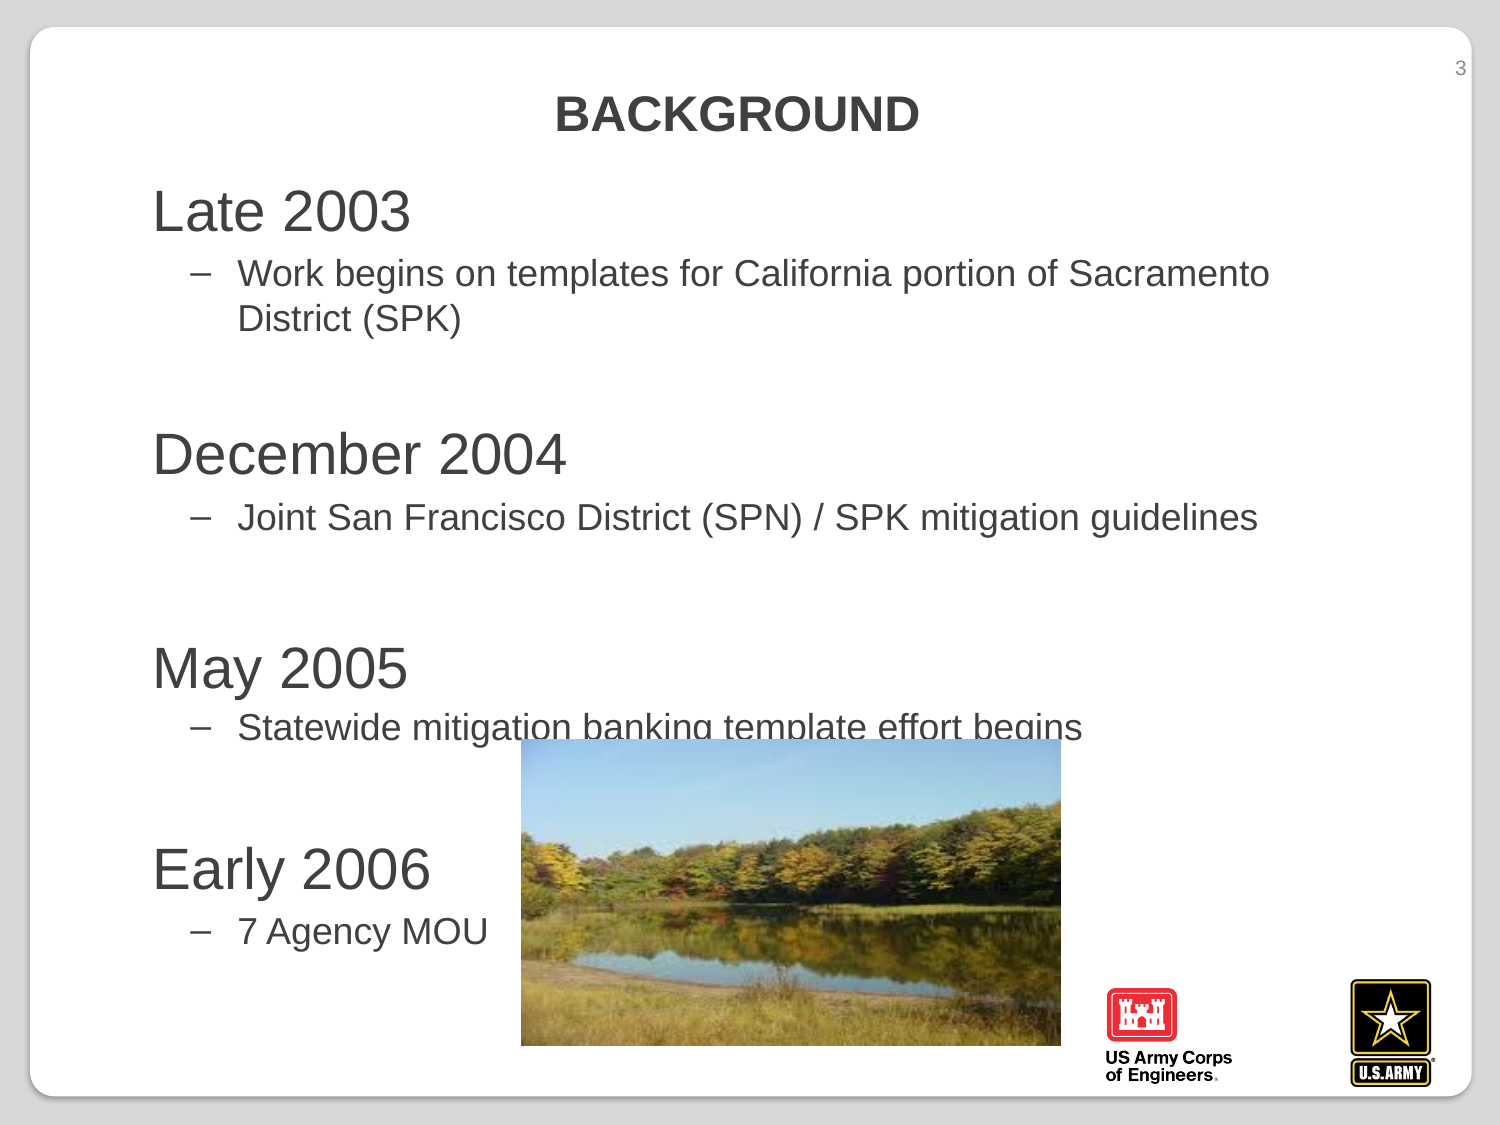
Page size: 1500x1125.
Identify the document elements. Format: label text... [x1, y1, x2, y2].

picture [521, 738, 1062, 1047]
title Background [49, 44, 1426, 178]
slide_number 3 [1362, 37, 1482, 98]
picture [1299, 953, 1482, 1113]
list Late 2003 Work begins on templates for California portion of Sacramento District (SPK) December 2004 Joint San Francisco District (SPN) / SPK mitigation guidelines May 2005 Statewide mitigation banking template effort begins Early 2006 7 Agency MOU [137, 165, 1387, 940]
picture [1106, 988, 1232, 1084]
